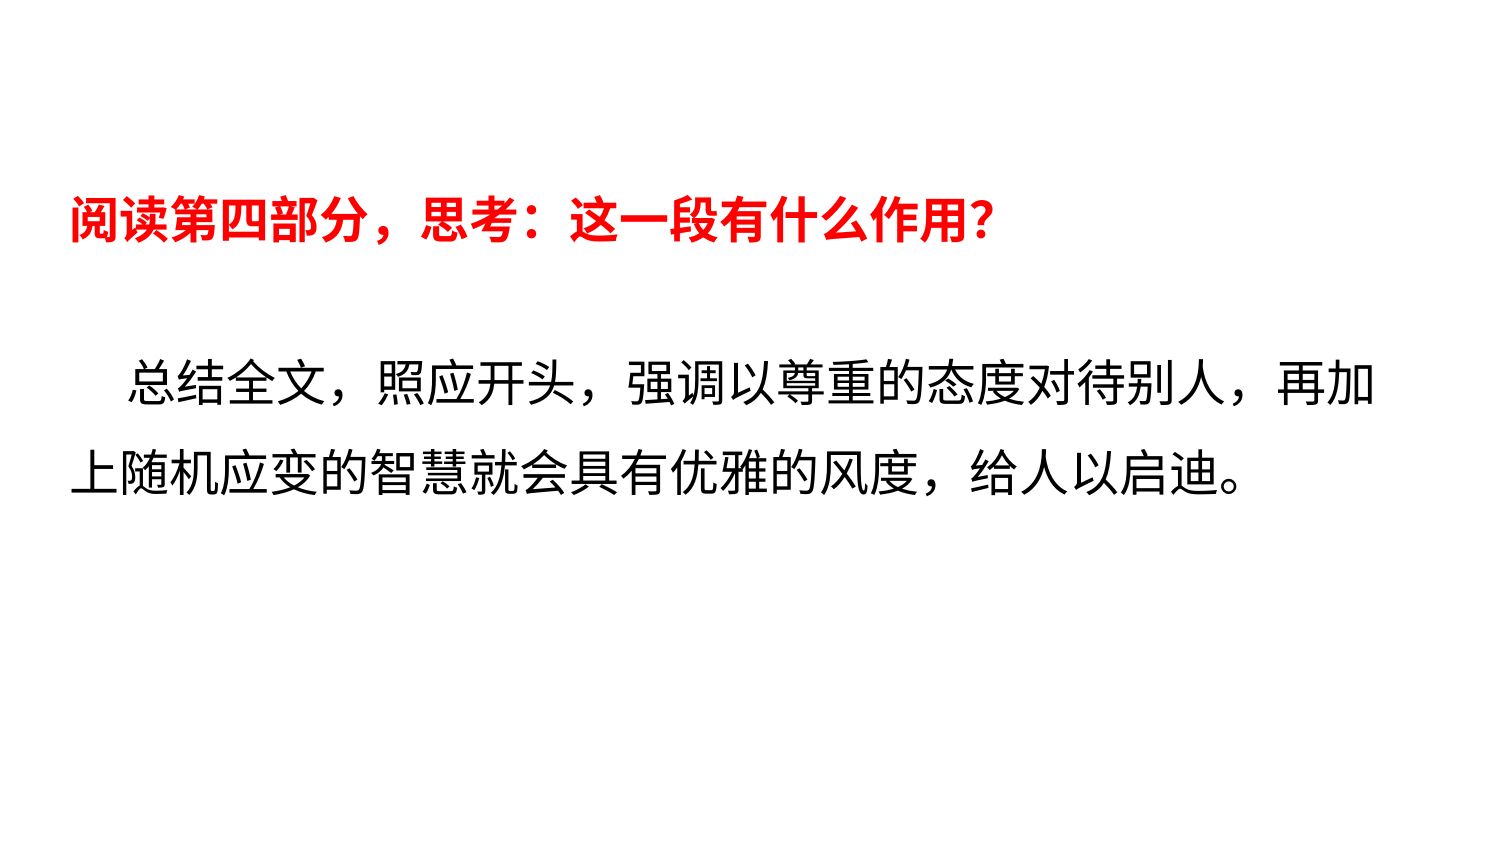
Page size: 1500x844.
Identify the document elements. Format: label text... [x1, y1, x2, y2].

text_box 总结全文，照应开头，强调以尊重的态度对待别人，再加上随机应变的智慧就会具有优雅的风度，给人以启迪。 [54, 313, 1425, 509]
text_box 阅读第四部分，思考：这一段有什么作用？ [54, 180, 1376, 256]
